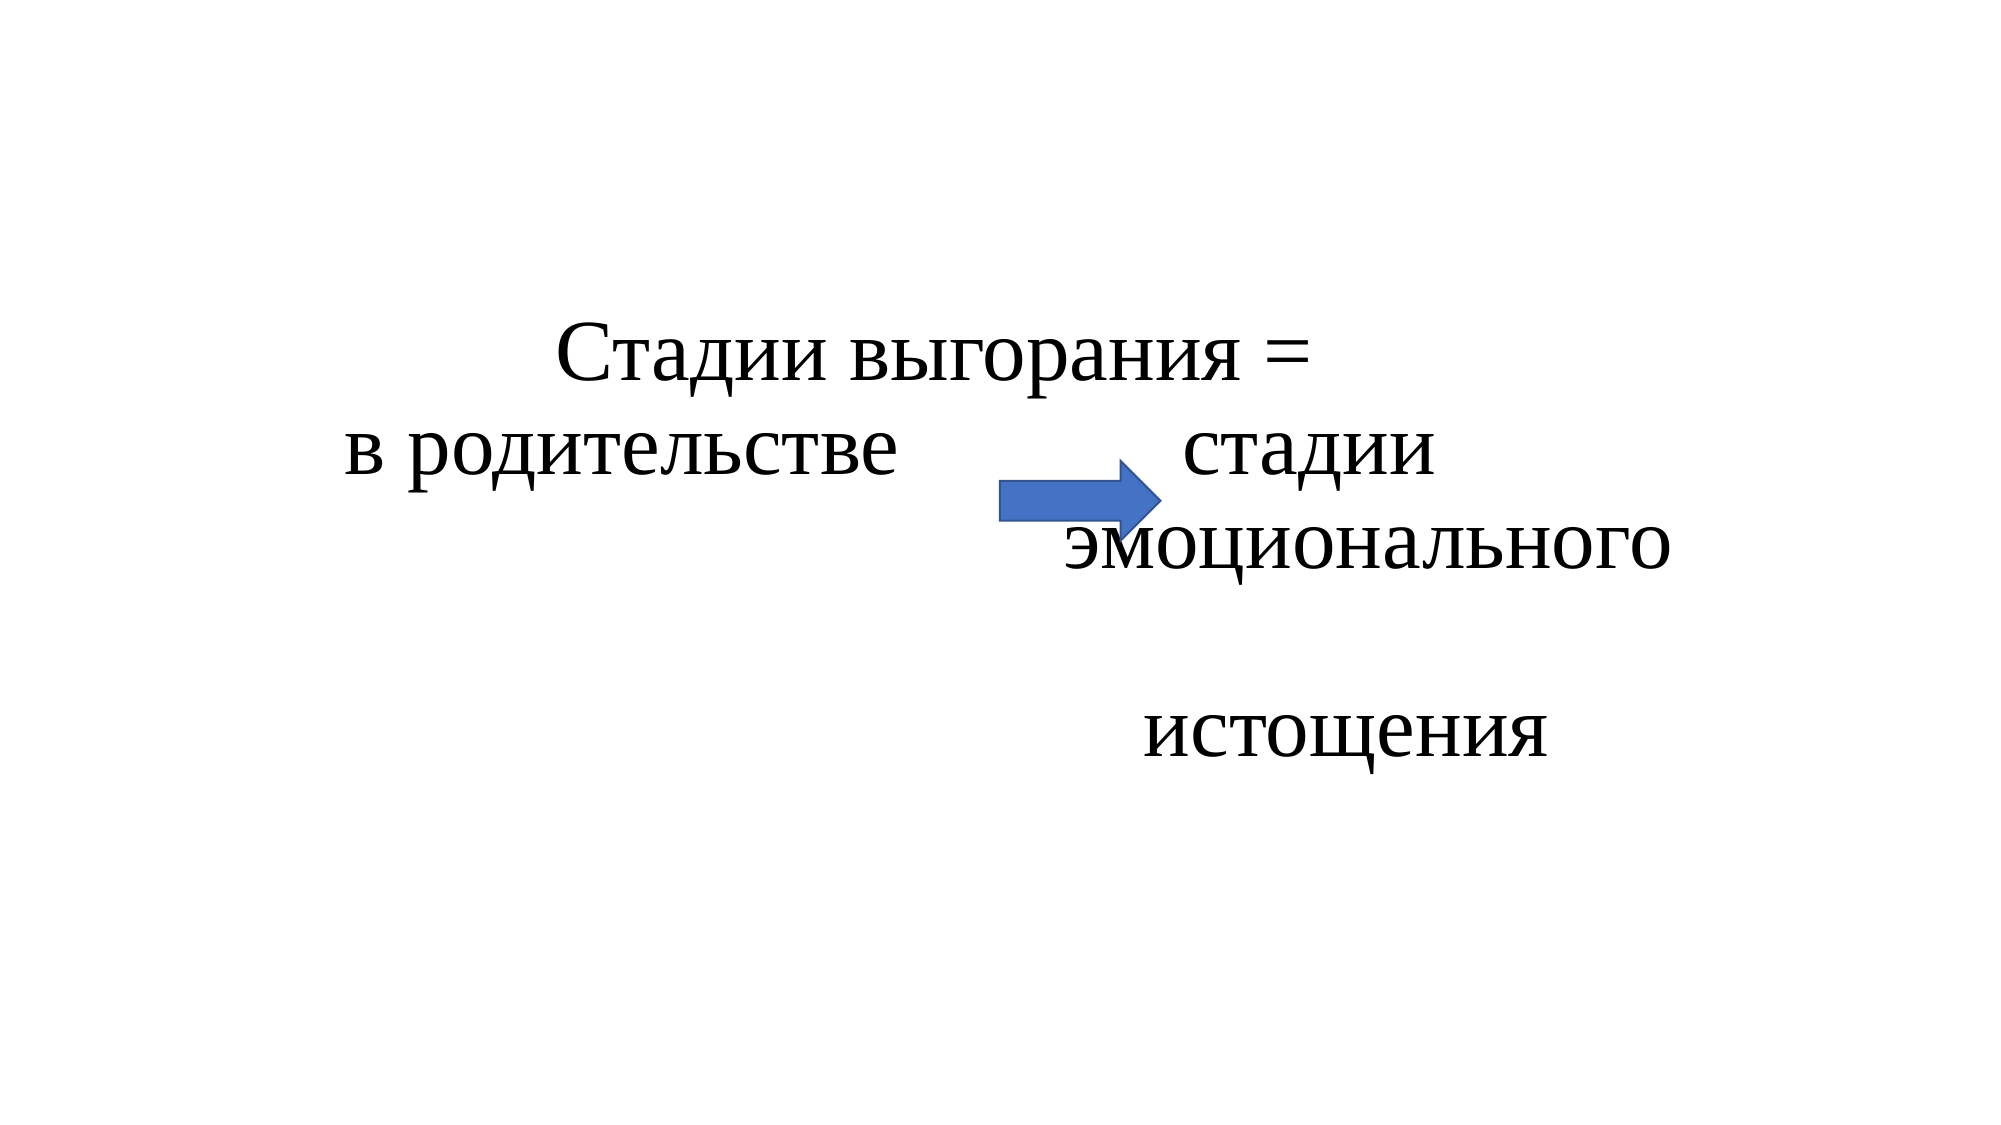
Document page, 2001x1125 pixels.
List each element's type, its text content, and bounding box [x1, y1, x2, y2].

text_box [998, 458, 1162, 544]
title Стадии выгорания = в родительстве стадии эмоционального истощения [83, 260, 1787, 821]
